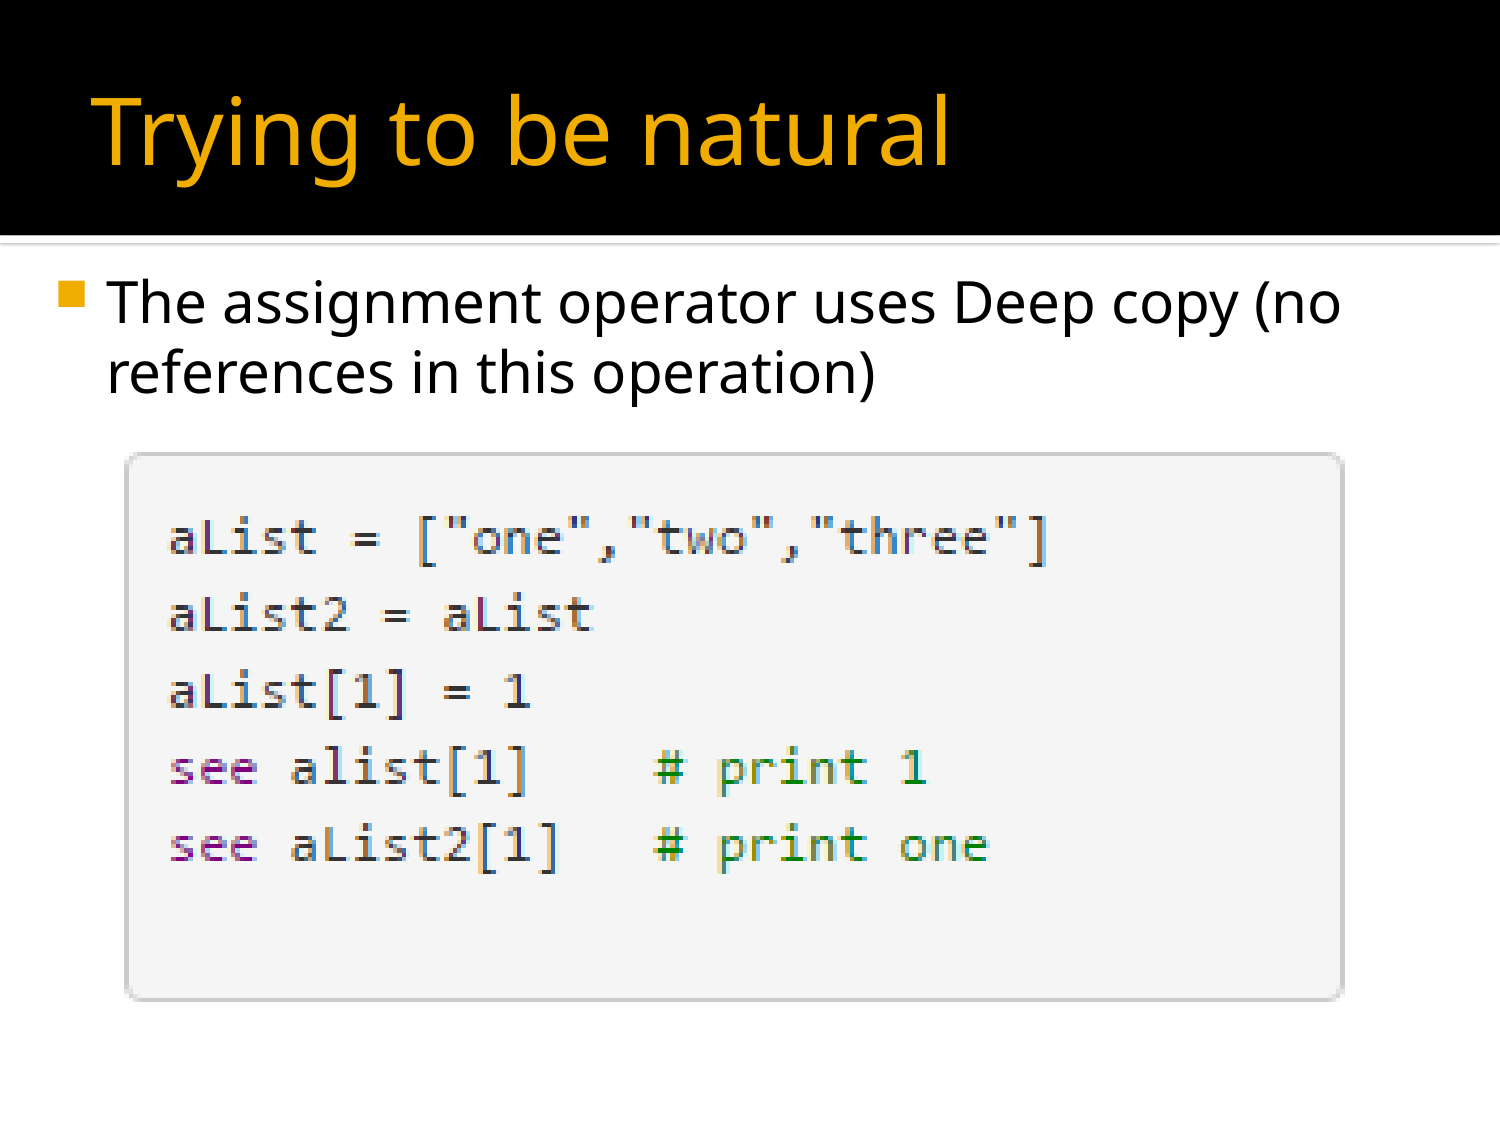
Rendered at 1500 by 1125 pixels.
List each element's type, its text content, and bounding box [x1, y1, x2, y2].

picture [112, 418, 1375, 1042]
title Trying to be natural [75, 25, 1425, 231]
list The assignment operator uses Deep copy (no references in this operation) [24, 249, 1463, 1050]
